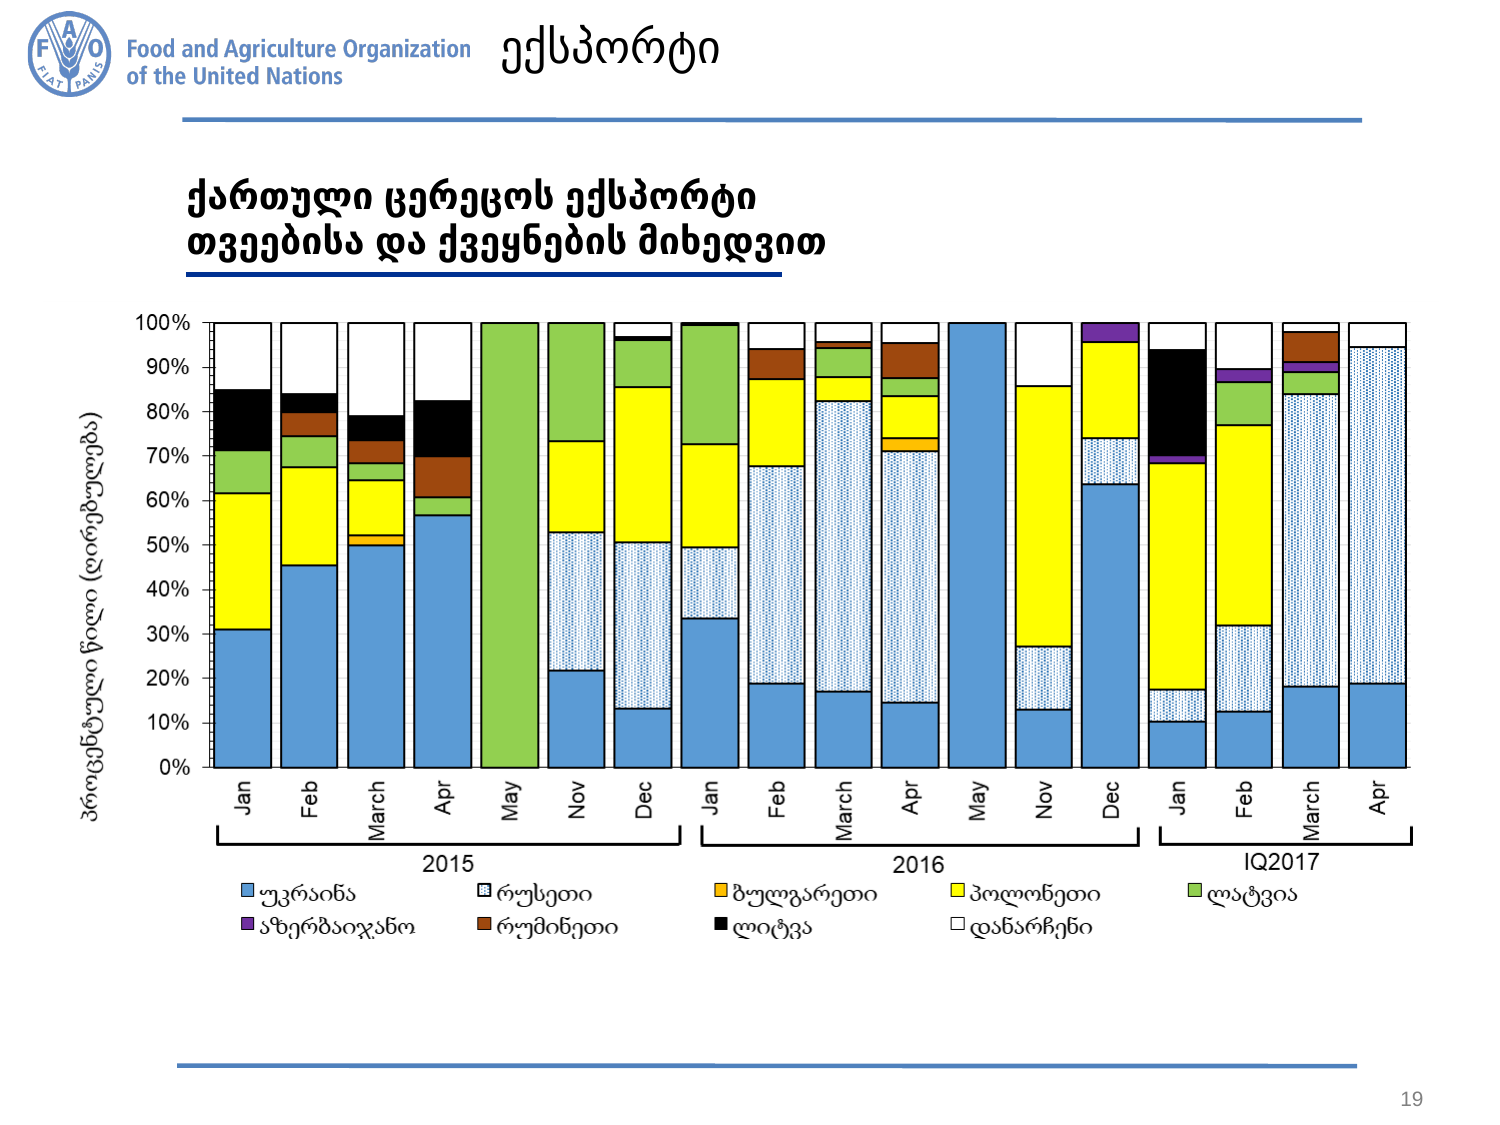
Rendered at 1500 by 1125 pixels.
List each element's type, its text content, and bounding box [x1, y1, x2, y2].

picture [43, 300, 1439, 940]
title ექსპორტი [485, 0, 1477, 97]
slide_number 19 [1286, 1068, 1439, 1125]
text_box ქართული ცერეცოს ექსპორტი თვეებისა და ქვეყნების მიხედვით [171, 164, 889, 269]
picture [27, 11, 470, 97]
